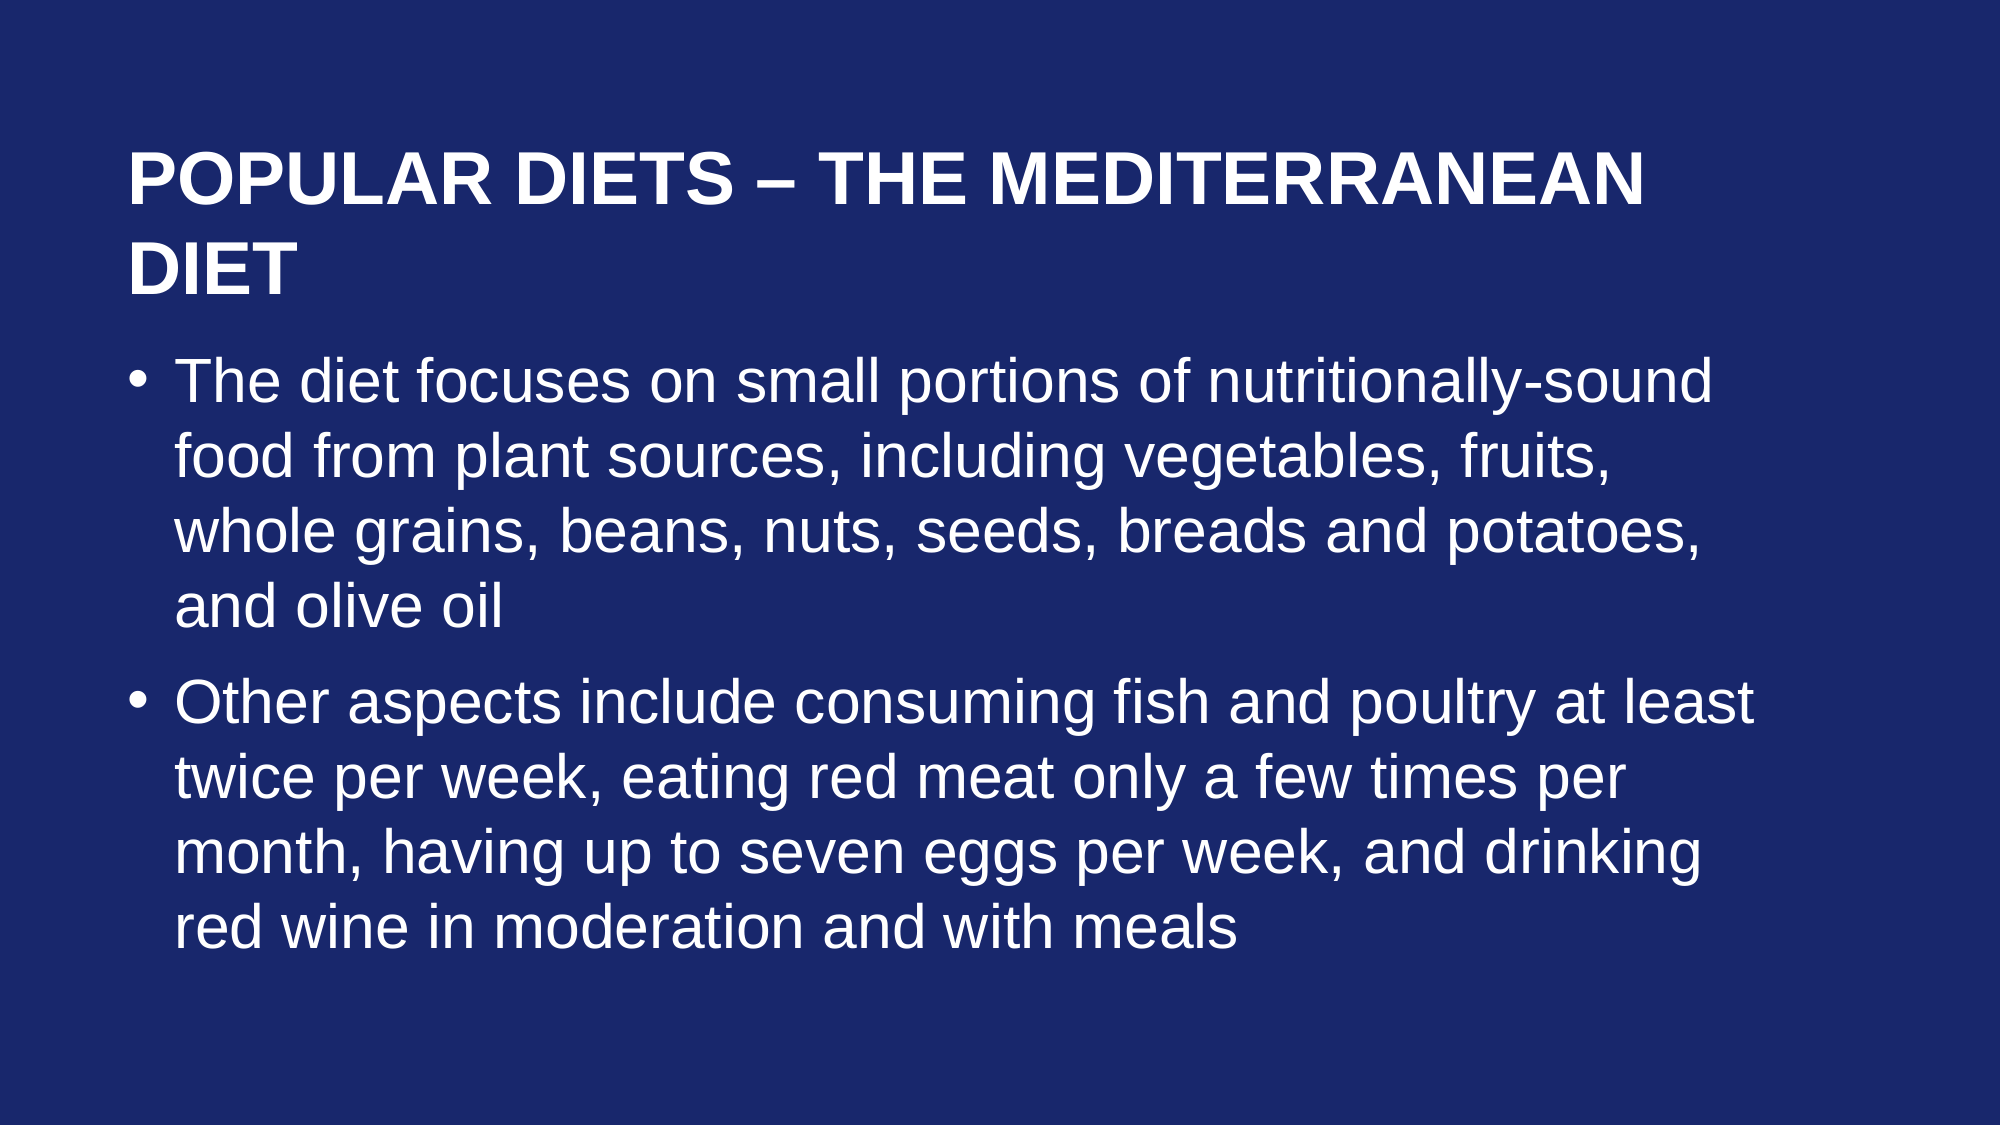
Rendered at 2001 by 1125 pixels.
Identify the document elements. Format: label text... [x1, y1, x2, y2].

title Popular Diets – The Mediterranean Diet [112, 99, 1775, 339]
list The diet focuses on small portions of nutritionally-sound food from plant sources, including vegetables, fruits, whole grains, beans, nuts, seeds, breads and potatoes, and olive oil Other aspects include consuming fish and poultry at least twice per week, eating red meat only a few times per month, having up to seven eggs per week, and drinking red wine in moderation and with meals [112, 351, 1775, 950]
